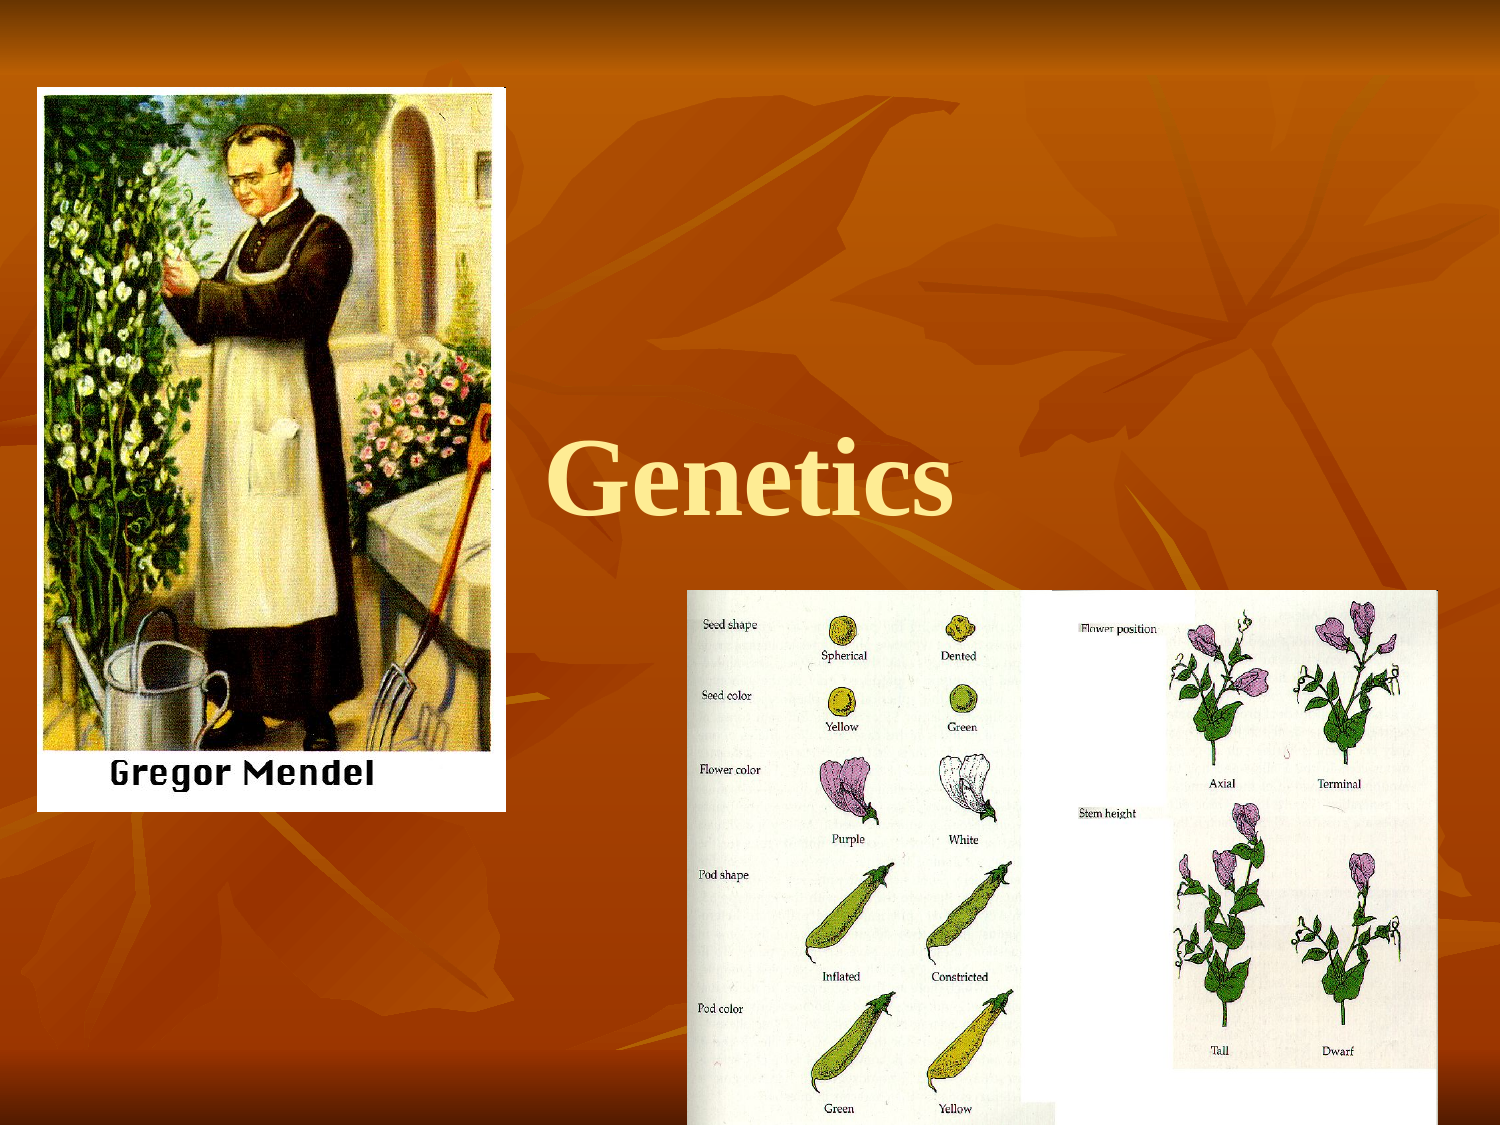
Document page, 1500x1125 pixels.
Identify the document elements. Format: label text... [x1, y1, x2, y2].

picture [687, 590, 1438, 1125]
title Genetics [510, 349, 1388, 591]
picture [37, 87, 506, 813]
